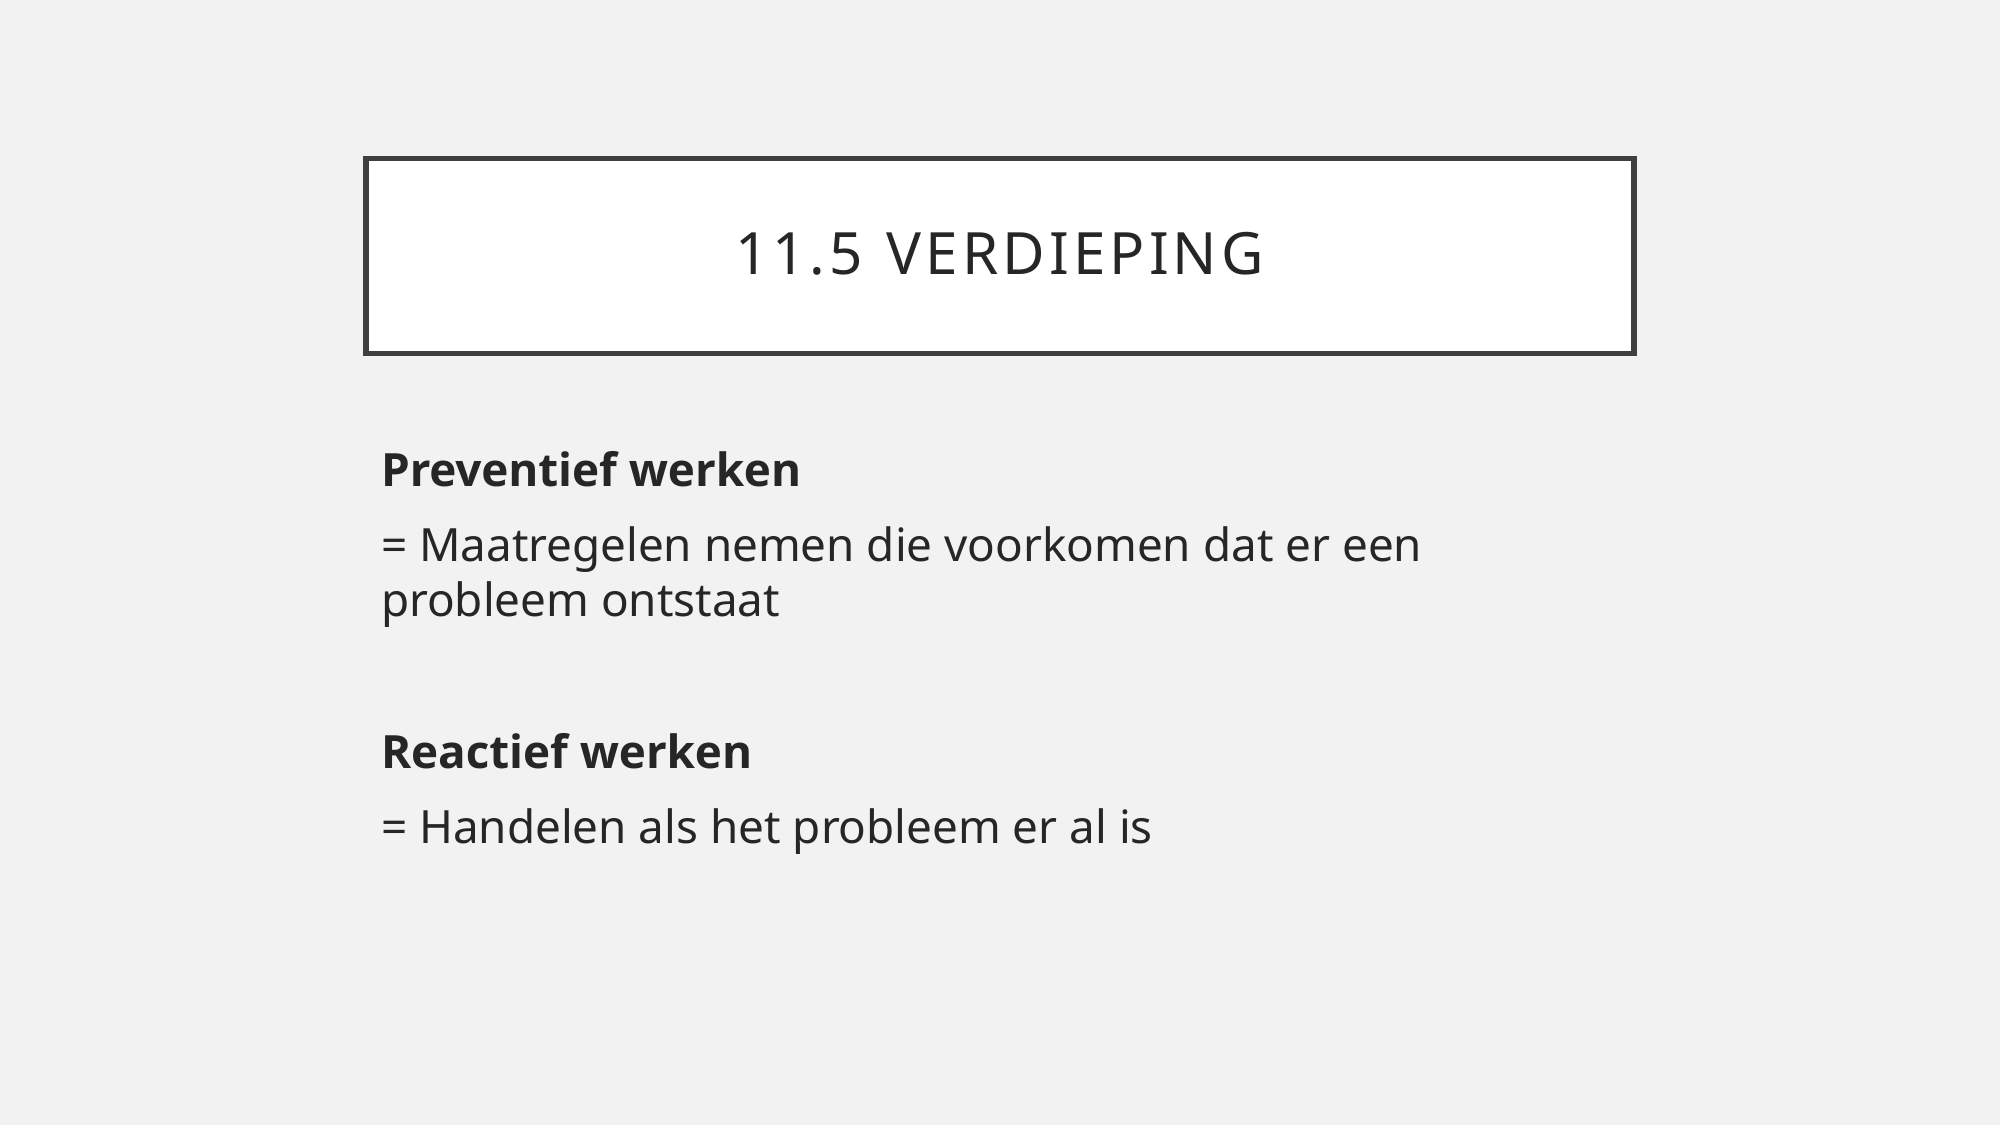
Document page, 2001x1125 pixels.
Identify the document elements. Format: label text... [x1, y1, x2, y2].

list Preventief werken = Maatregelen nemen die voorkomen dat er een probleem ontstaat Reactief werken = Handelen als het probleem er al is [366, 432, 1634, 1093]
title 11.5 verdieping [363, 156, 1637, 356]
